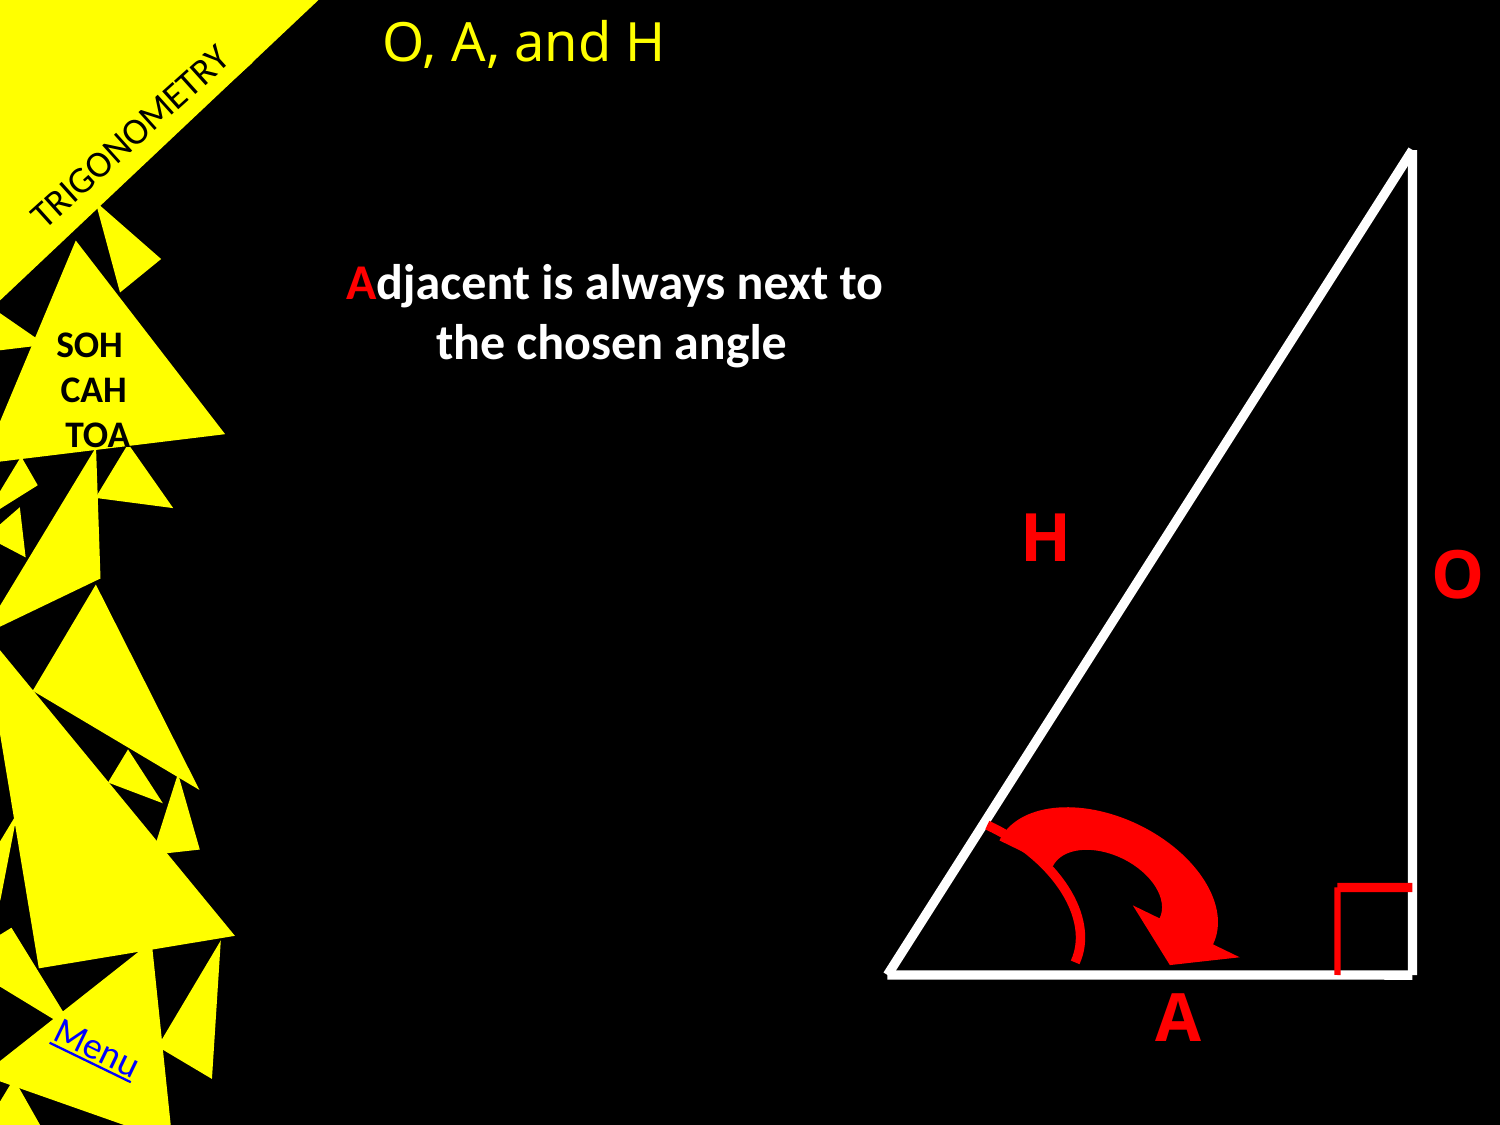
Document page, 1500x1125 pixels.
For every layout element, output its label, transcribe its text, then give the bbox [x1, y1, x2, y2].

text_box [1330, 893, 1419, 969]
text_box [0, 0, 321, 1125]
text_box O, A, and H [367, 0, 682, 80]
text_box [950, 834, 1081, 963]
text_box [999, 834, 1240, 966]
text_box A [1140, 967, 1216, 1063]
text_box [737, 299, 1500, 826]
text_box Adjacent is always next to the chosen angle [331, 242, 910, 378]
